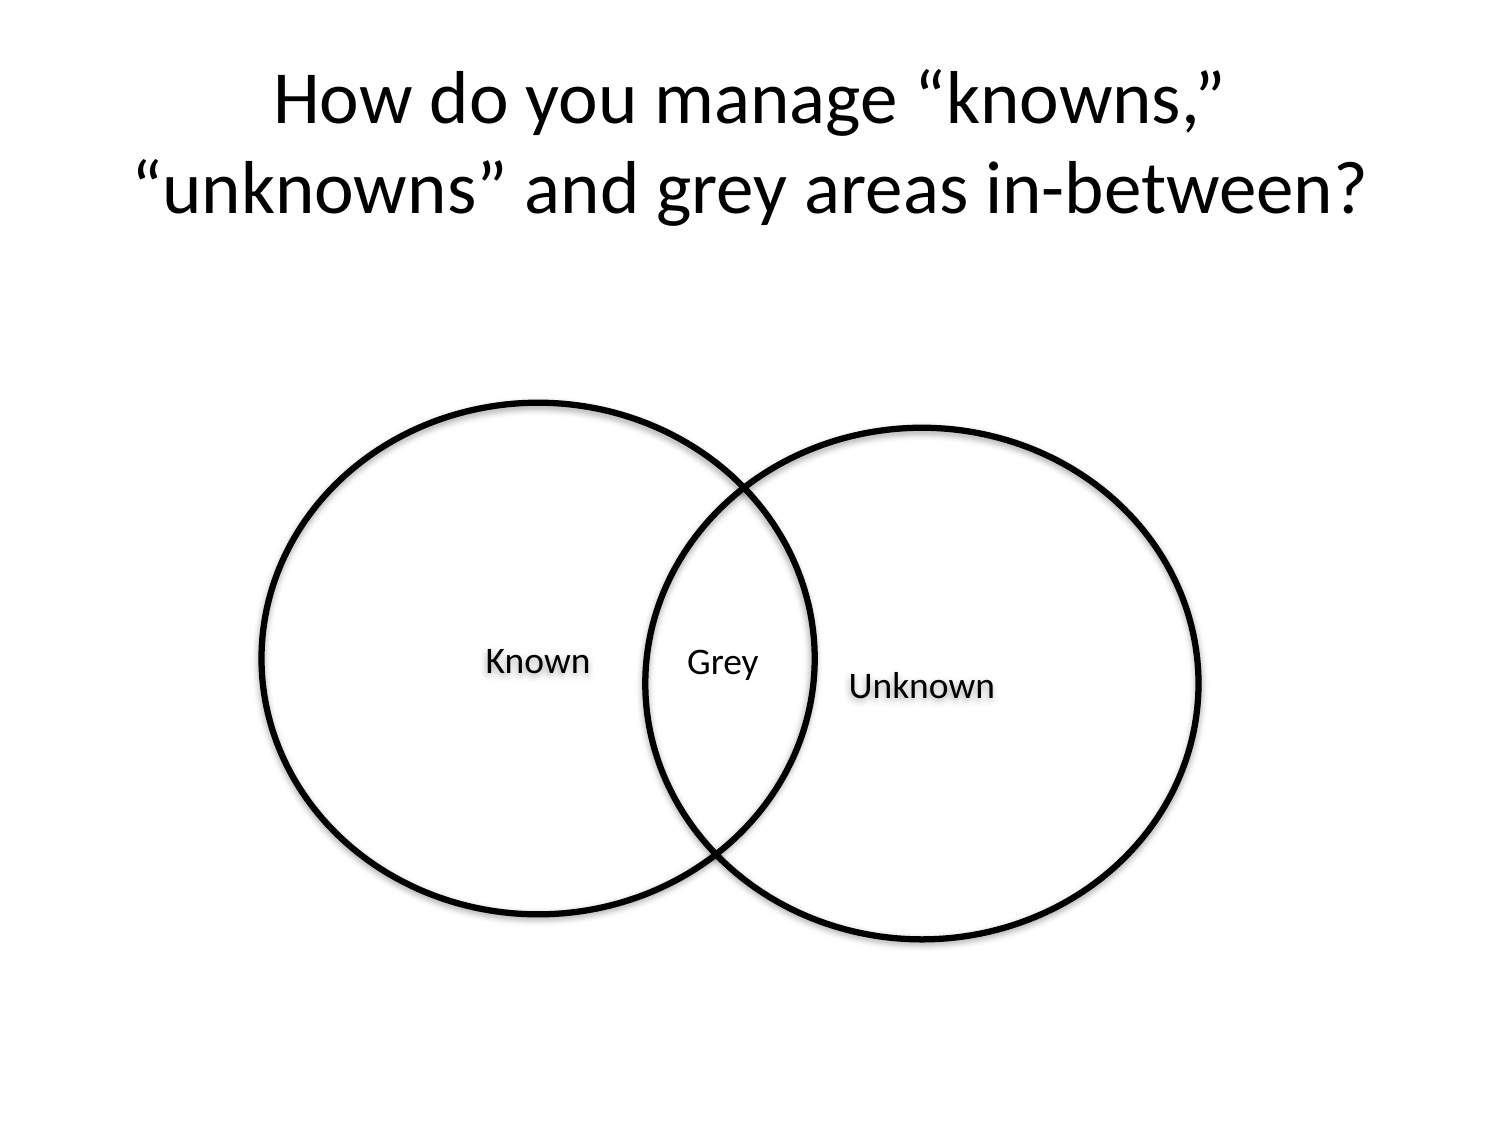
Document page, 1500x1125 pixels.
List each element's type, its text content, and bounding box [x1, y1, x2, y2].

text_box Grey [672, 629, 783, 690]
text_box Known [260, 401, 743, 916]
text_box Unknown [644, 426, 1200, 941]
title How do you manage “knowns,” “unknowns” and grey areas in-between? [75, 45, 1425, 233]
